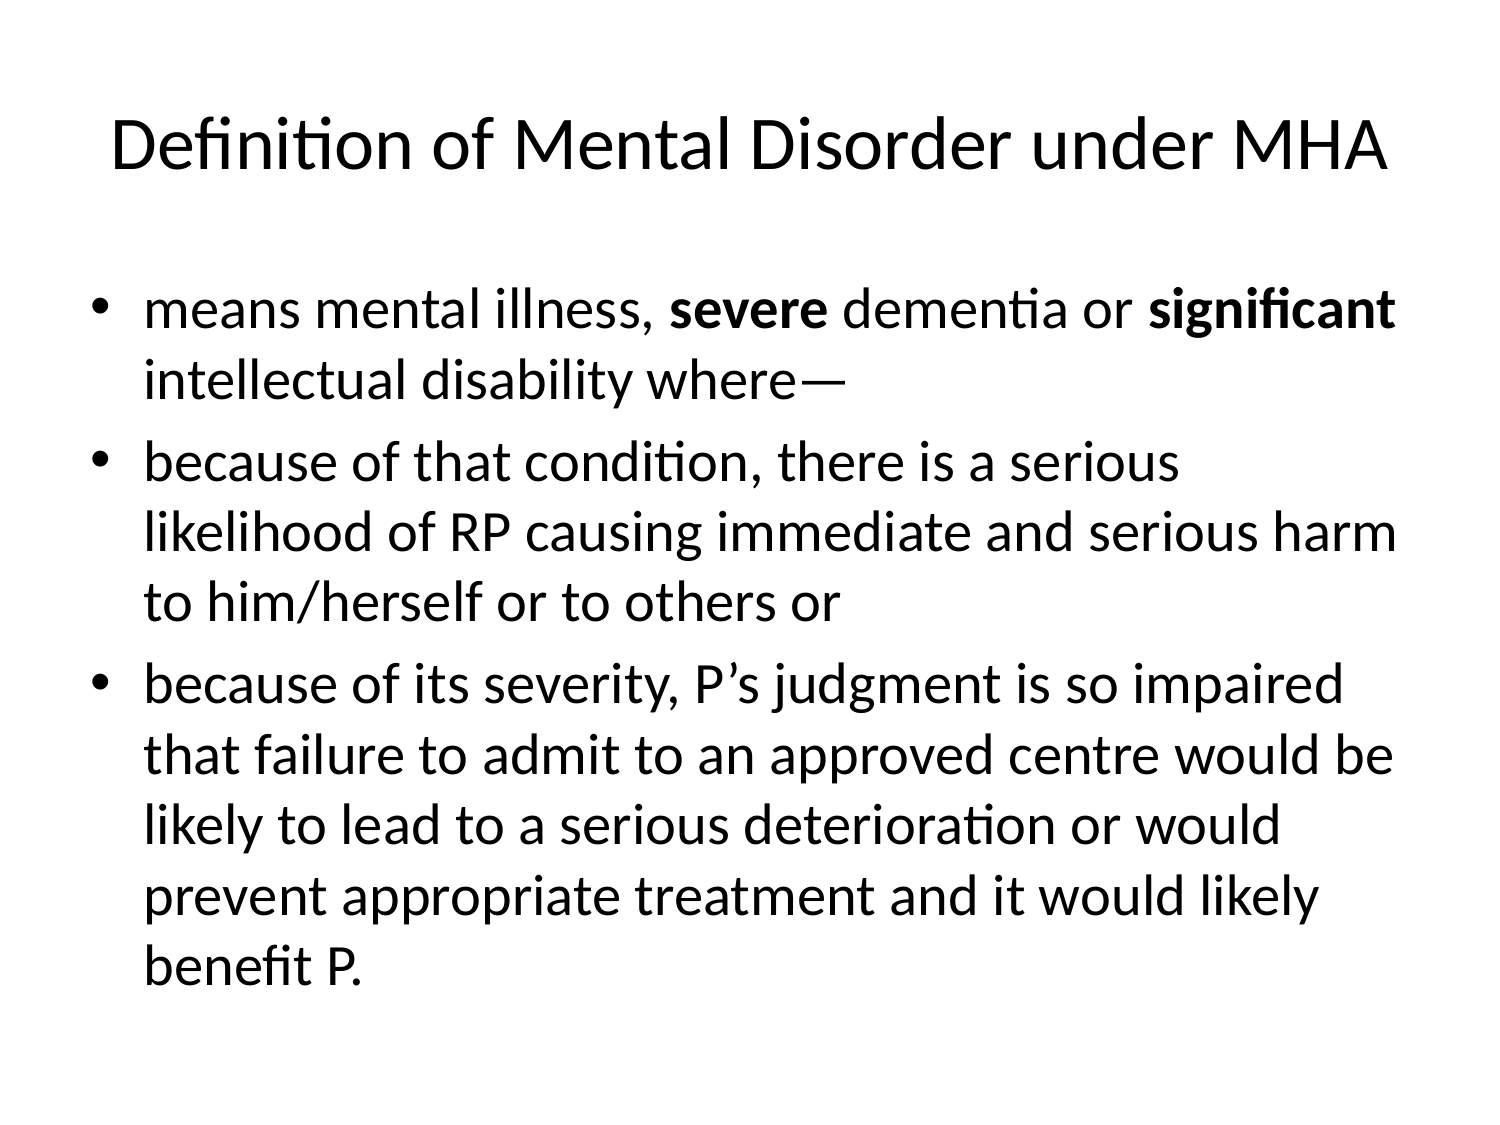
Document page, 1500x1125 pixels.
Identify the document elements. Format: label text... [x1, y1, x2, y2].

title Definition of Mental Disorder under MHA [75, 45, 1425, 233]
list means mental illness, severe dementia or significant intellectual disability where— because of that condition, there is a serious likelihood of RP causing immediate and serious harm to him/herself or to others or because of its severity, P’s judgment is so impaired that failure to admit to an approved centre would be likely to lead to a serious deterioration or would prevent appropriate treatment and it would likely benefit P. [75, 262, 1425, 1005]
